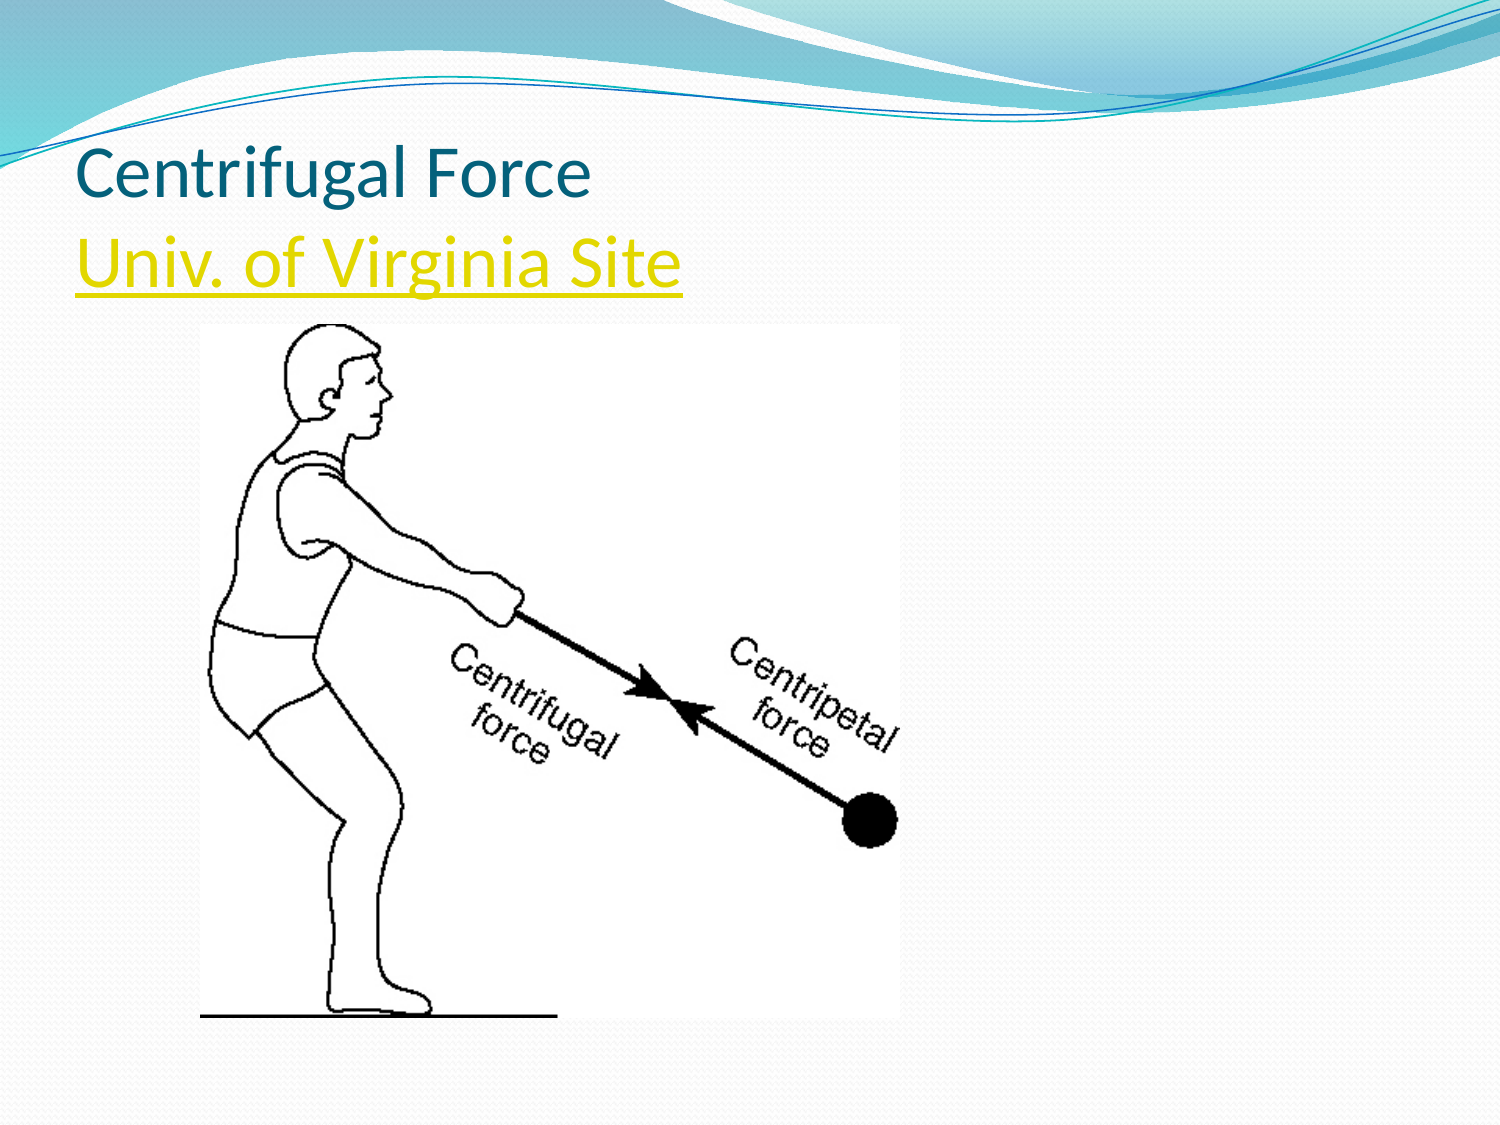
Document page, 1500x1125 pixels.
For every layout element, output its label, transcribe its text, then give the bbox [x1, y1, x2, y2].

text_box [19, 0, 373, 158]
picture [199, 324, 901, 1018]
title Centrifugal Force Univ. of Virginia Site [75, 115, 1438, 303]
